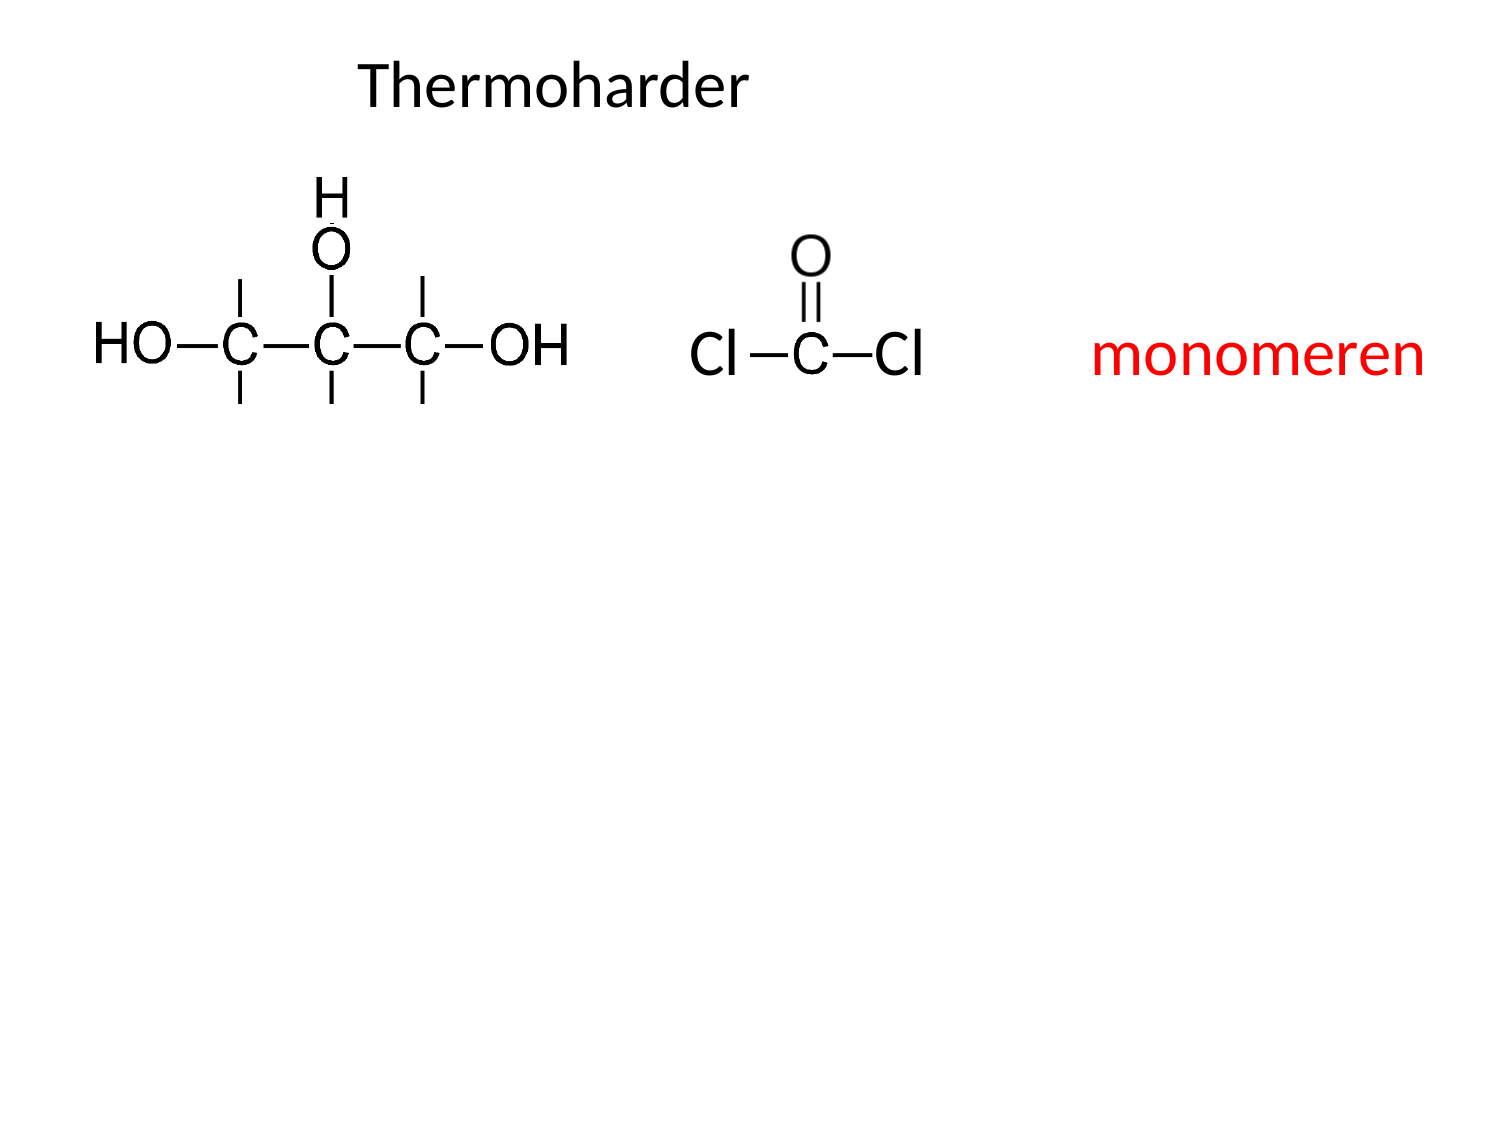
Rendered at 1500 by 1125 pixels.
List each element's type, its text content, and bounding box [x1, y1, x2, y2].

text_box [85, 177, 612, 404]
text_box omeren: mon + 3 Cl Cl monomeren [32, 128, 1500, 396]
text_box Polymeren Thermoharder [29, 33, 1500, 128]
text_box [612, 219, 924, 379]
